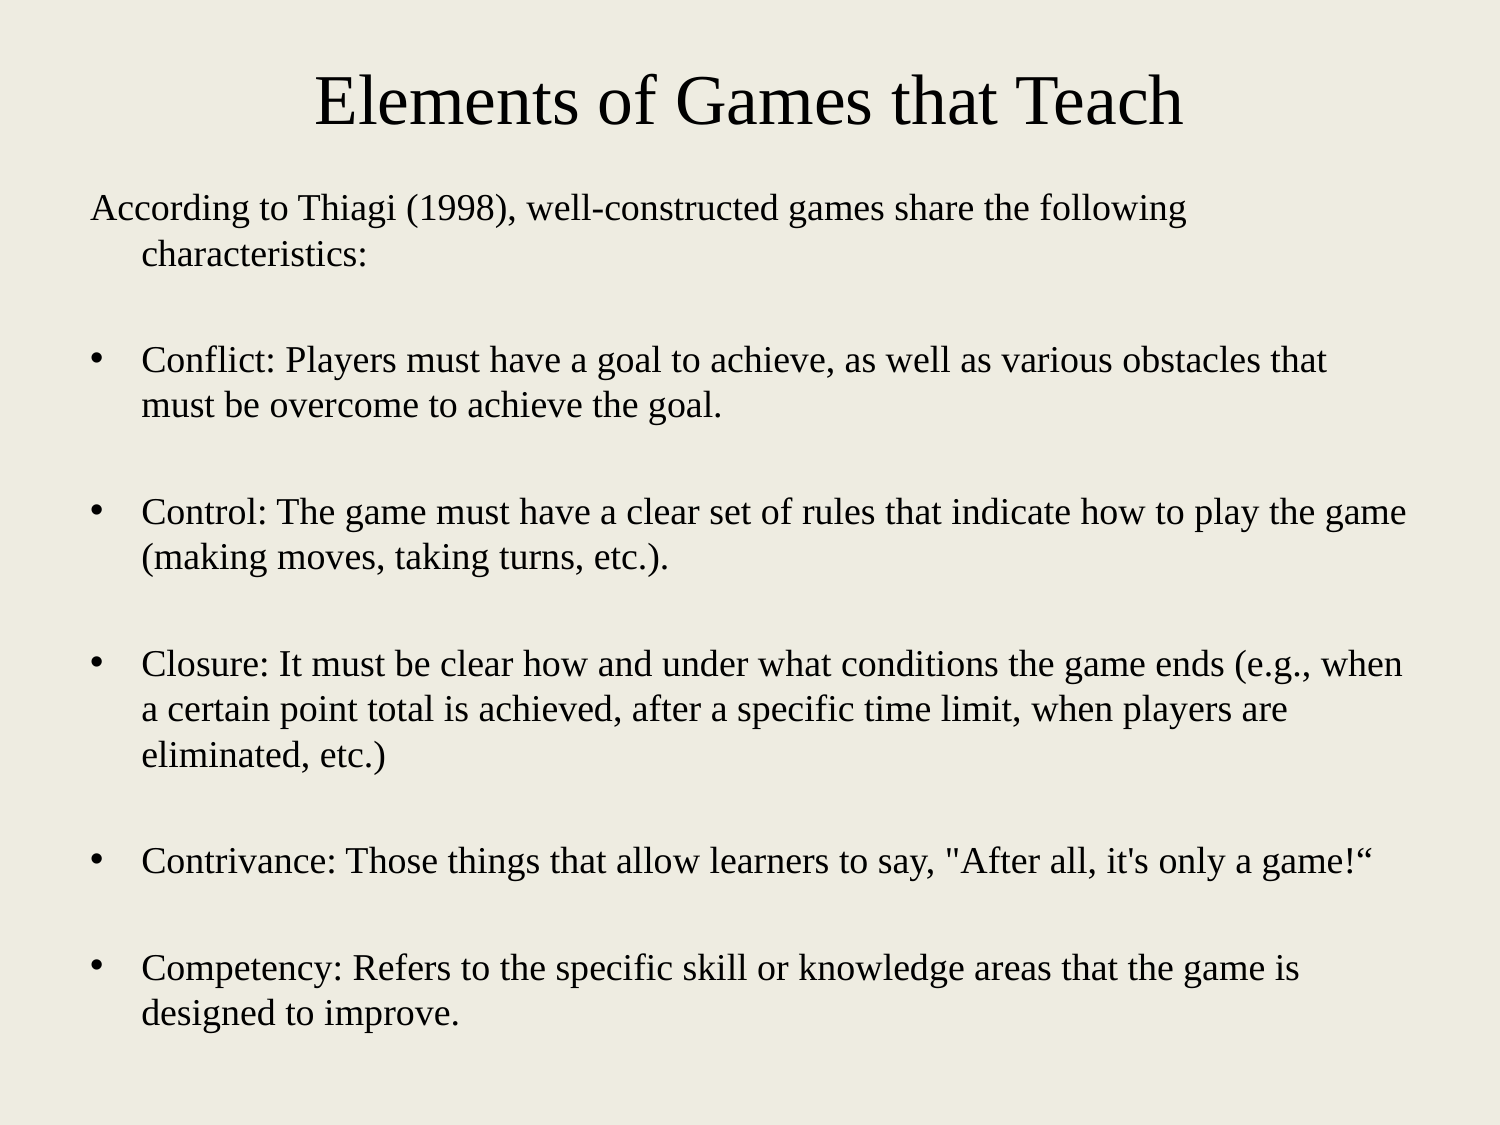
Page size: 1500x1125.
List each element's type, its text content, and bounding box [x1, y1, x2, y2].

title Elements of Games that Teach [75, 45, 1425, 174]
list According to Thiagi (1998), well-constructed games share the following characteristics: Conflict: Players must have a goal to achieve, as well as various obstacles that must be overcome to achieve the goal. Control: The game must have a clear set of rules that indicate how to play the game (making moves, taking turns, etc.). Closure: It must be clear how and under what conditions the game ends (e.g., when a certain point total is achieved, after a specific time limit, when players are eliminated, etc.) Contrivance: Those things that allow learners to say, "After all, it's only a game!“ Competency: Refers to the specific skill or knowledge areas that the game is designed to improve. [75, 174, 1425, 1050]
